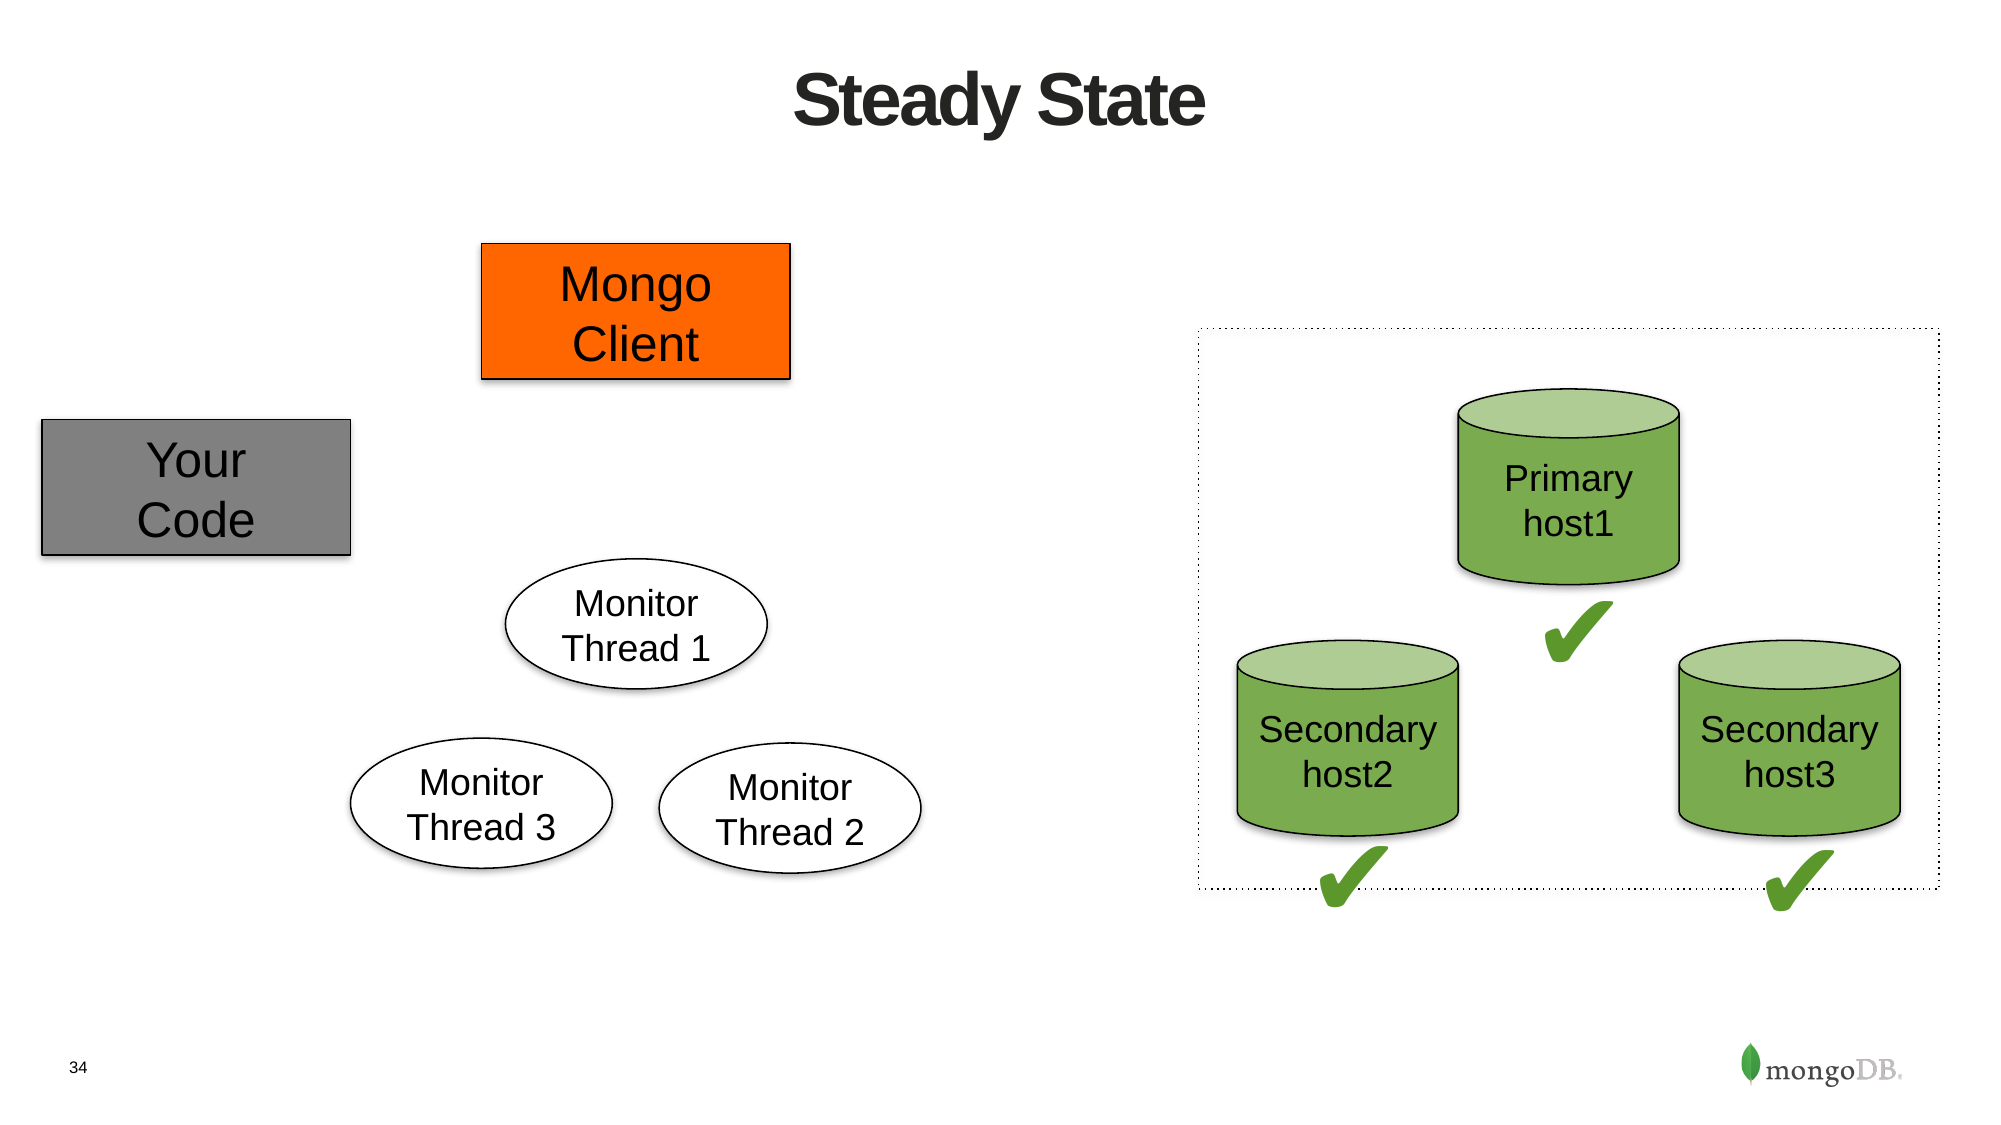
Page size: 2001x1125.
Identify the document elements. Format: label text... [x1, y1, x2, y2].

text_box Monitor Thread 1 [504, 558, 769, 690]
text_box Your Code [41, 419, 351, 556]
text_box ✔ [1739, 898, 1847, 951]
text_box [1198, 328, 1940, 890]
text_box Monitor Thread 3 [349, 737, 614, 870]
text_box Mongo Client [481, 243, 791, 380]
text_box Monitor Thread 2 [658, 742, 922, 874]
text_box ✔ [1292, 898, 1400, 948]
title Steady State [99, 1, 1900, 190]
